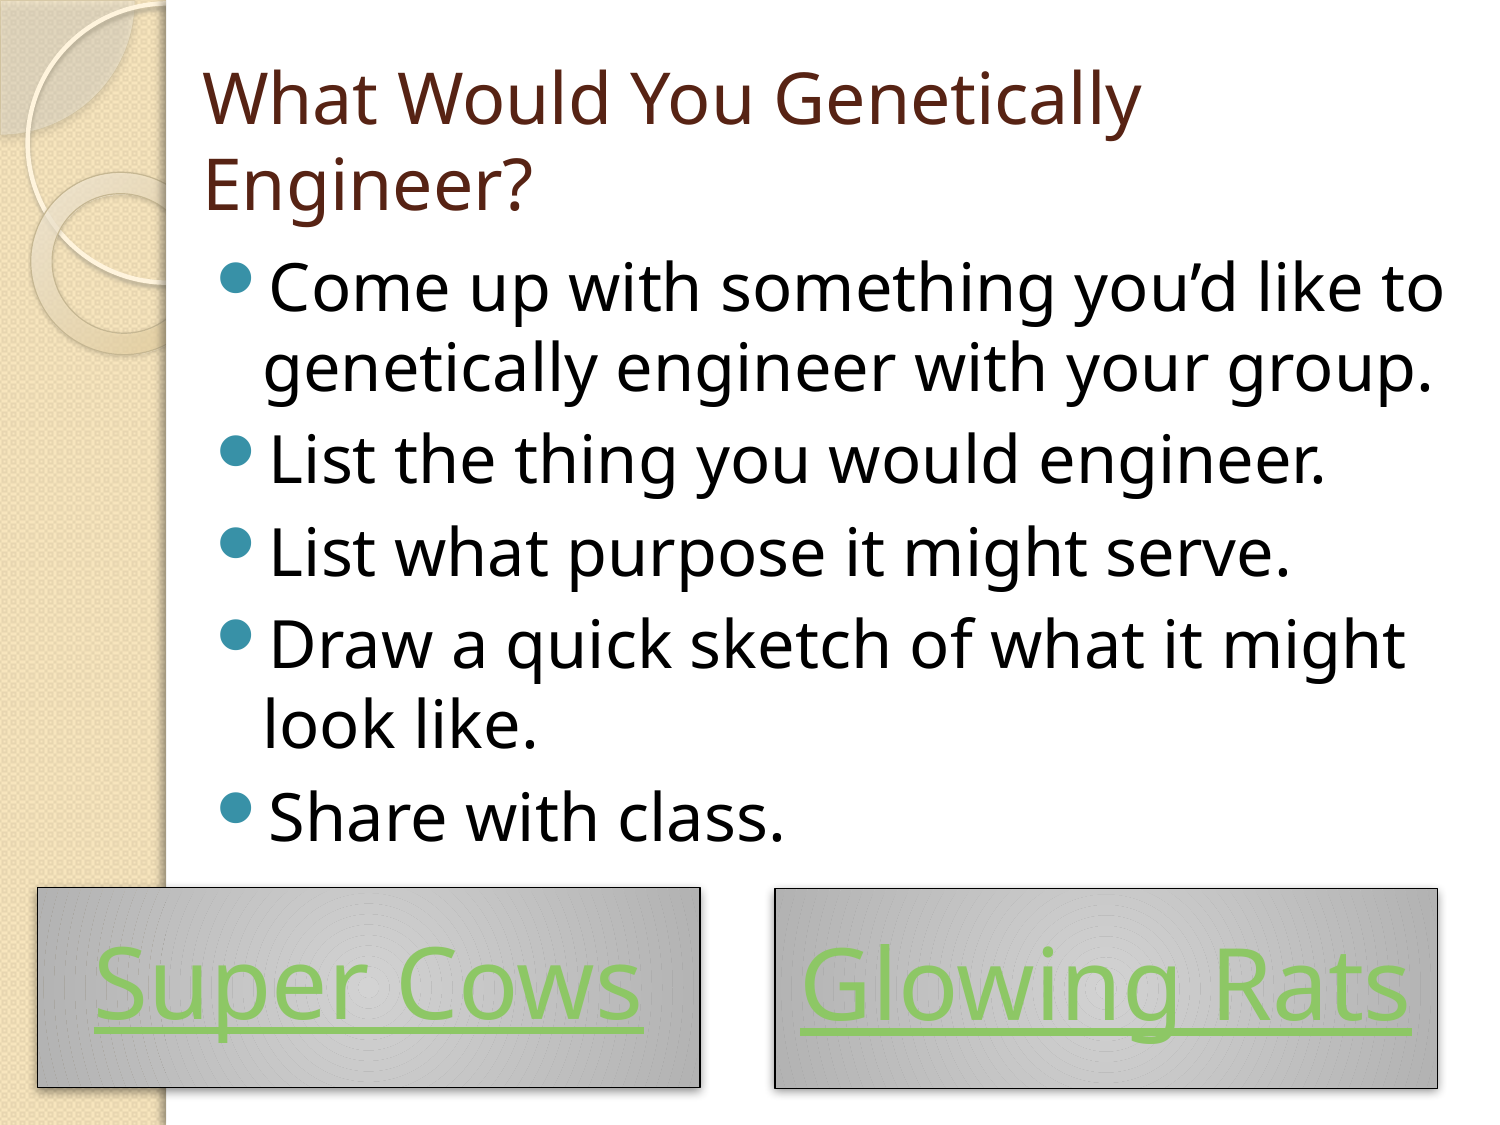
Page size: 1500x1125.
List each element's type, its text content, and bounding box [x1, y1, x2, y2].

text_box Glowing Rats [774, 888, 1438, 1089]
text_box Super Cows [37, 887, 701, 1088]
list Come up with something you’d like to genetically engineer with your group. List the thing you would engineer. List what purpose it might serve. Draw a quick sketch of what it might look like. Share with class. [187, 237, 1466, 863]
title What Would You Genetically Engineer? [187, 45, 1466, 233]
